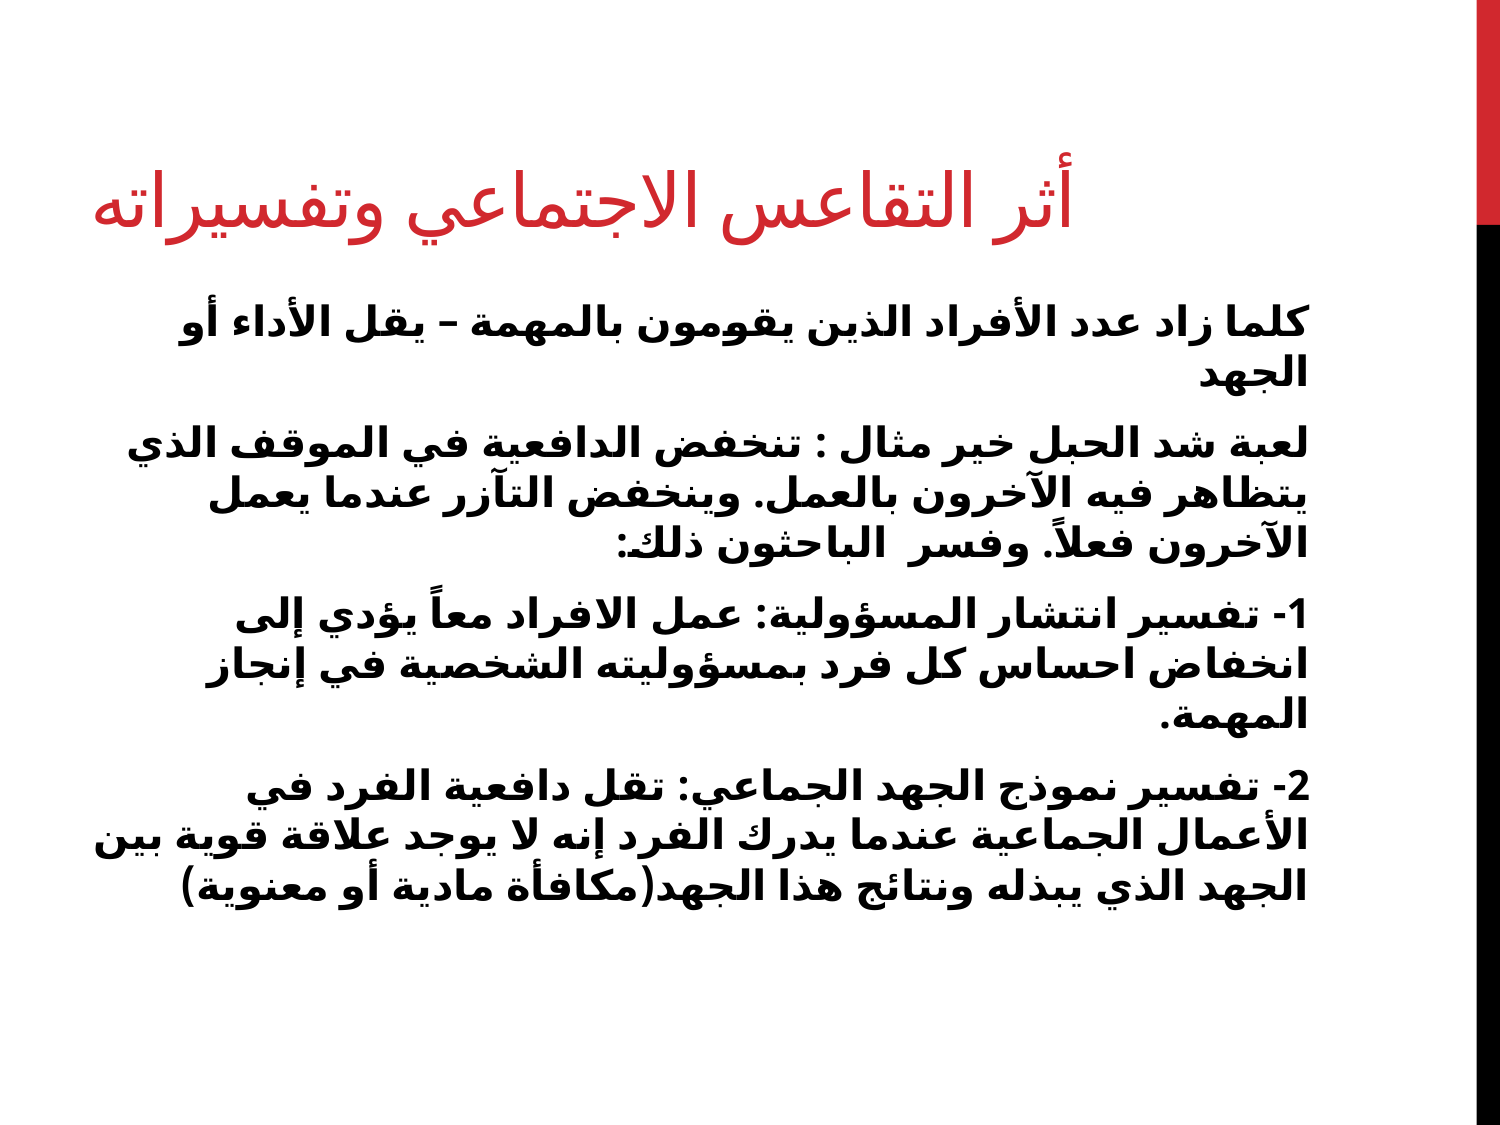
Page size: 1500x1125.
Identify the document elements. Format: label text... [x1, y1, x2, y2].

title أثر التقاعس الاجتماعي وتفسيراته [75, 25, 1294, 250]
list كلما زاد عدد الأفراد الذين يقومون بالمهمة – يقل الأداء أو الجهد لعبة شد الحبل خير مثال : تنخفض الدافعية في الموقف الذي يتظاهر فيه الآخرون بالعمل. وينخفض التآزر عندما يعمل الآخرون فعلاً. وفسر الباحثون ذلك: 1- تفسير انتشار المسؤولية: عمل الافراد معاً يؤدي إلى انخفاض احساس كل فرد بمسؤوليته الشخصية في إنجاز المهمة. 2- تفسير نموذج الجهد الجماعي: تقل دافعية الفرد في الأعمال الجماعية عندما يدرك الفرد إنه لا يوجد علاقة قوية بين الجهد الذي يبذله ونتائج هذا الجهد(مكافأة مادية أو معنوية) [75, 287, 1325, 1005]
